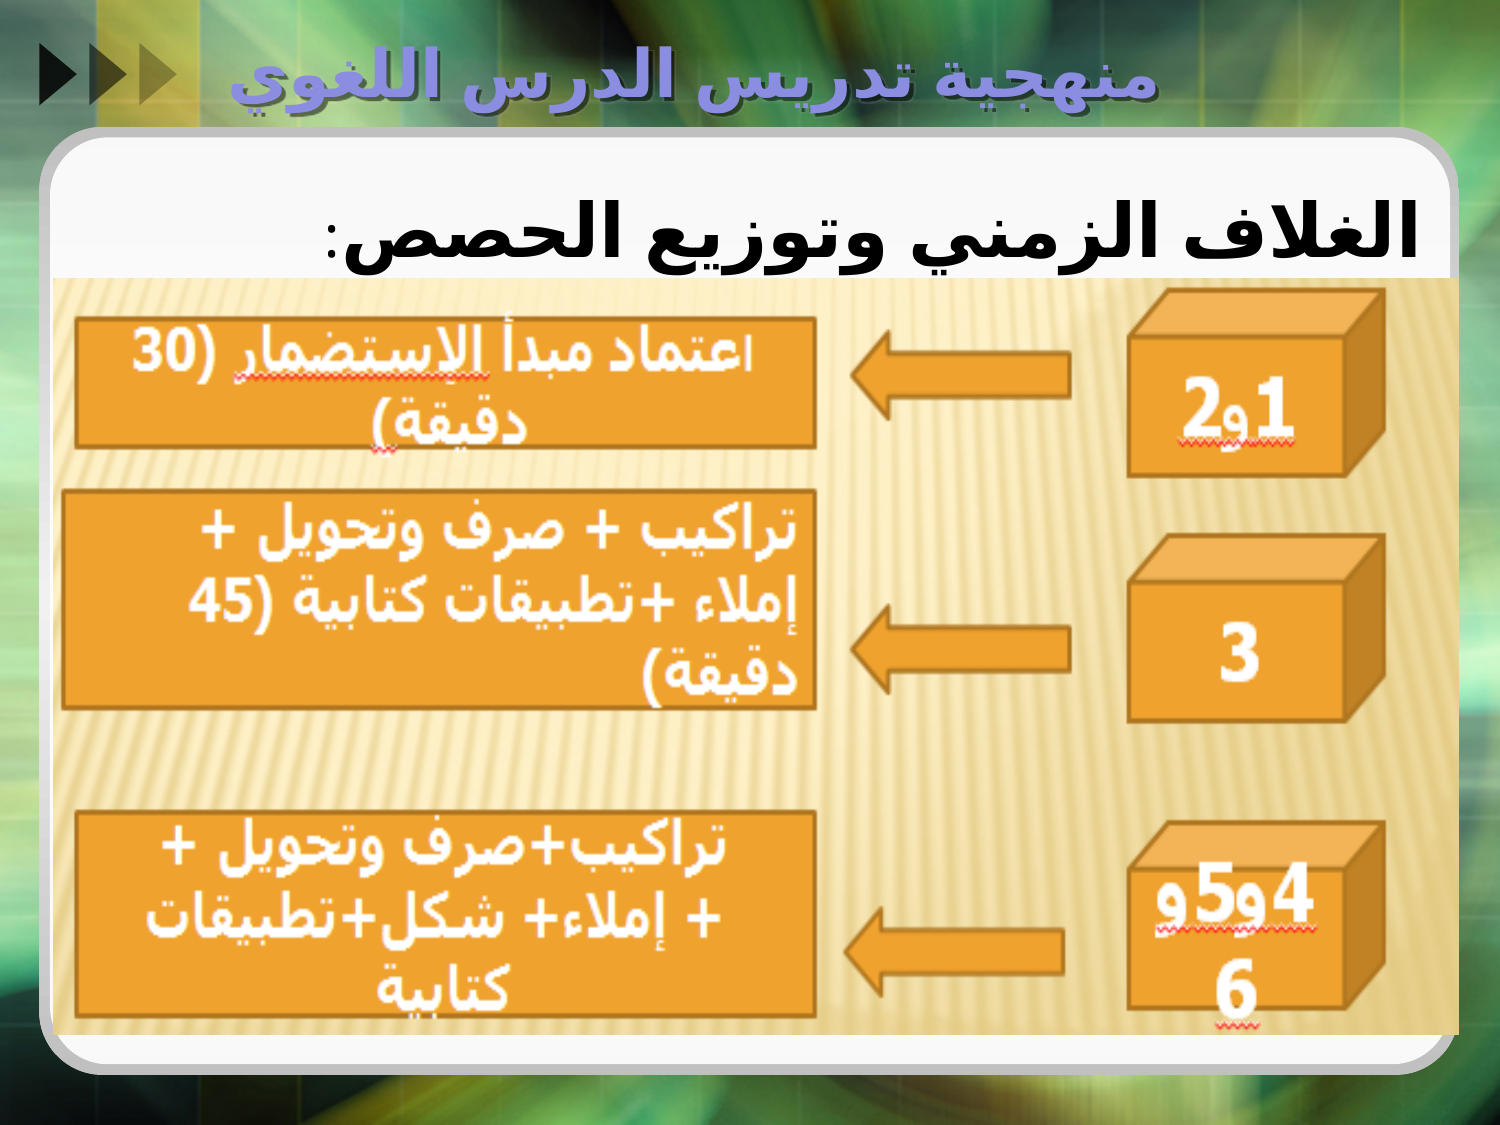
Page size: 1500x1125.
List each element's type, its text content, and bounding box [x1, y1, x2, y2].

title منهجية تدريس الدرس اللغوي [212, 24, 1463, 118]
picture [0, 0, 1500, 1125]
list الغلاف الزمني وتوزيع الحصص: [87, 174, 1438, 277]
